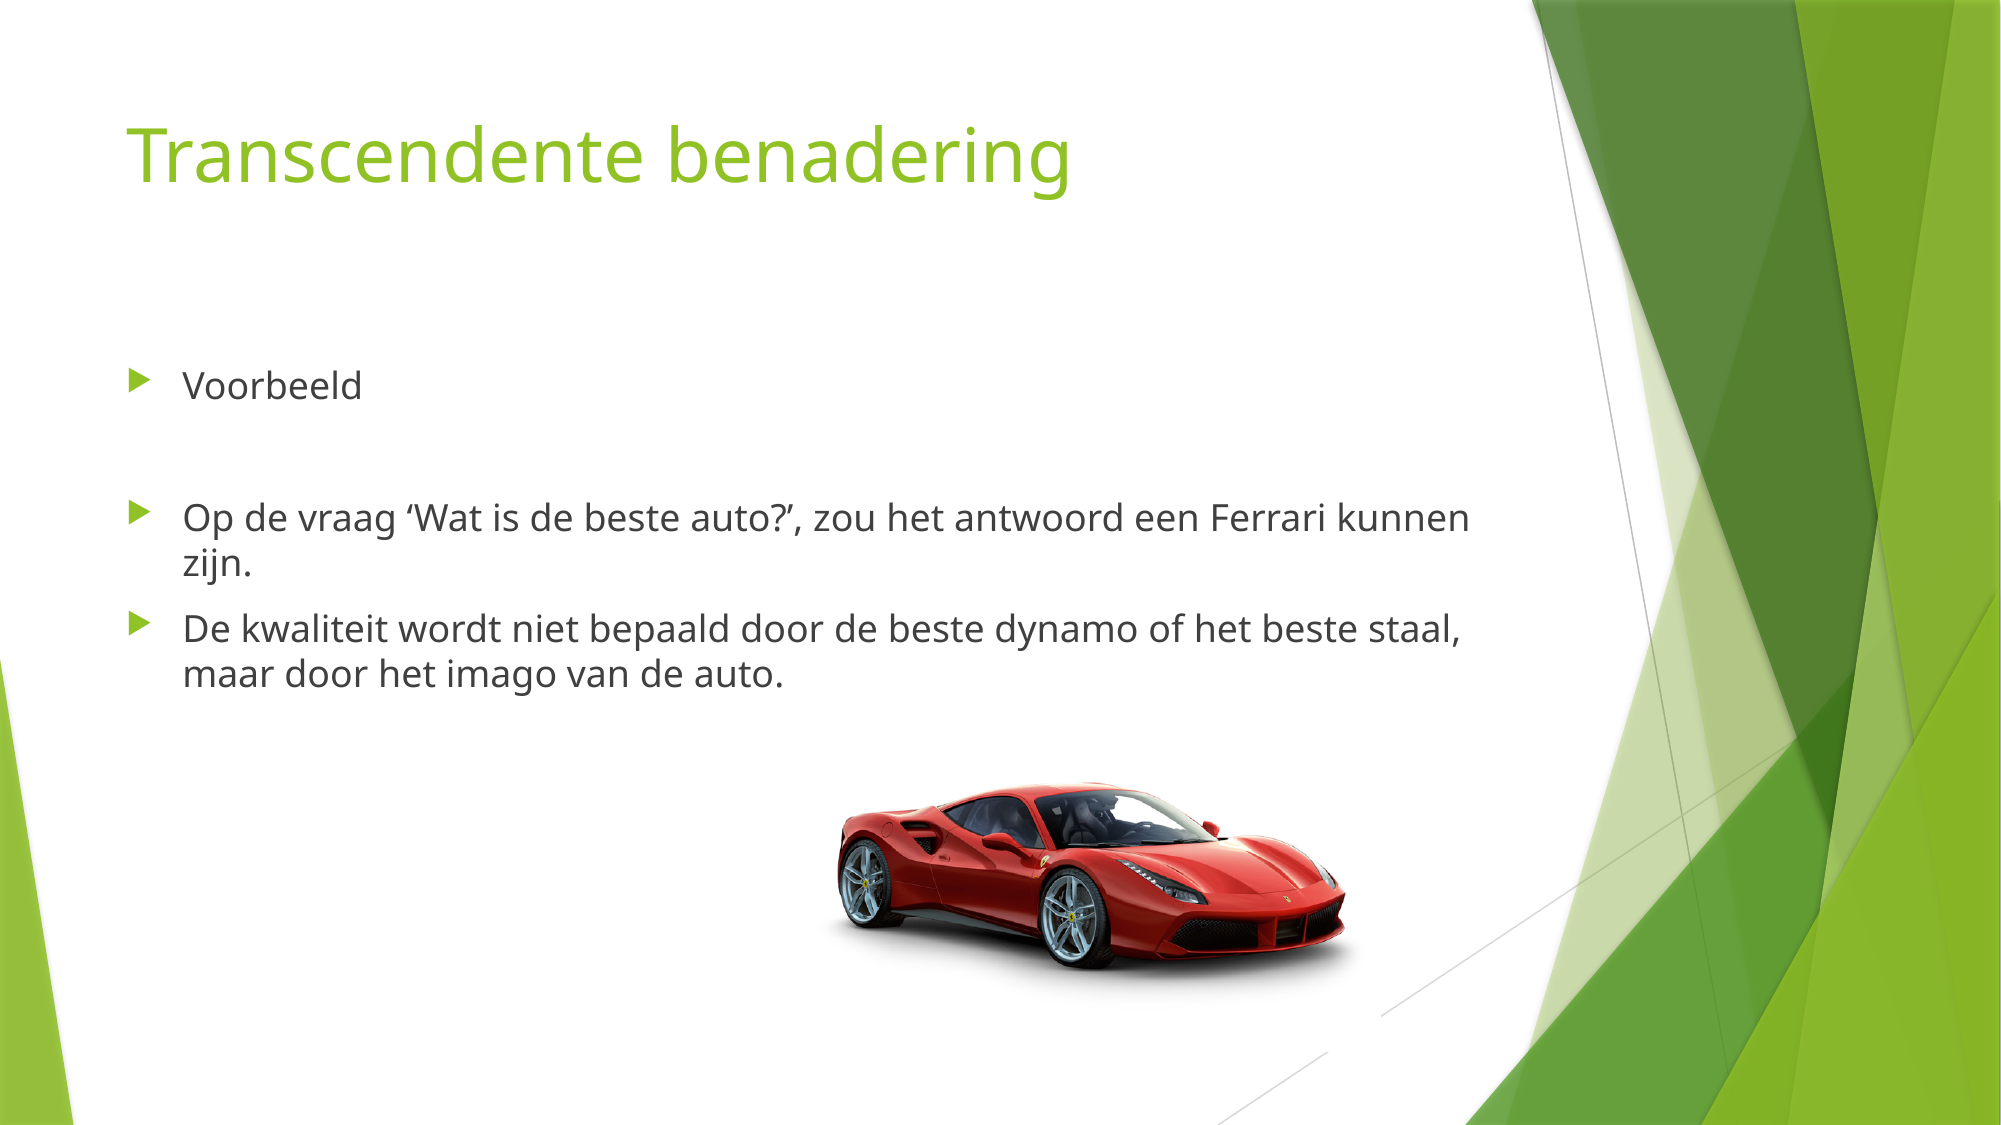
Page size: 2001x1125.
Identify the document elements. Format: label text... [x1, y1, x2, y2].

title Transcendente benadering [111, 99, 1522, 317]
list Voorbeeld Op de vraag ‘Wat is de beste auto?’, zou het antwoord een Ferrari kunnen zijn. De kwaliteit wordt niet bepaald door de beste dynamo of het beste staal, maar door het imago van de auto. [111, 354, 1522, 992]
picture [799, 695, 1382, 1052]
